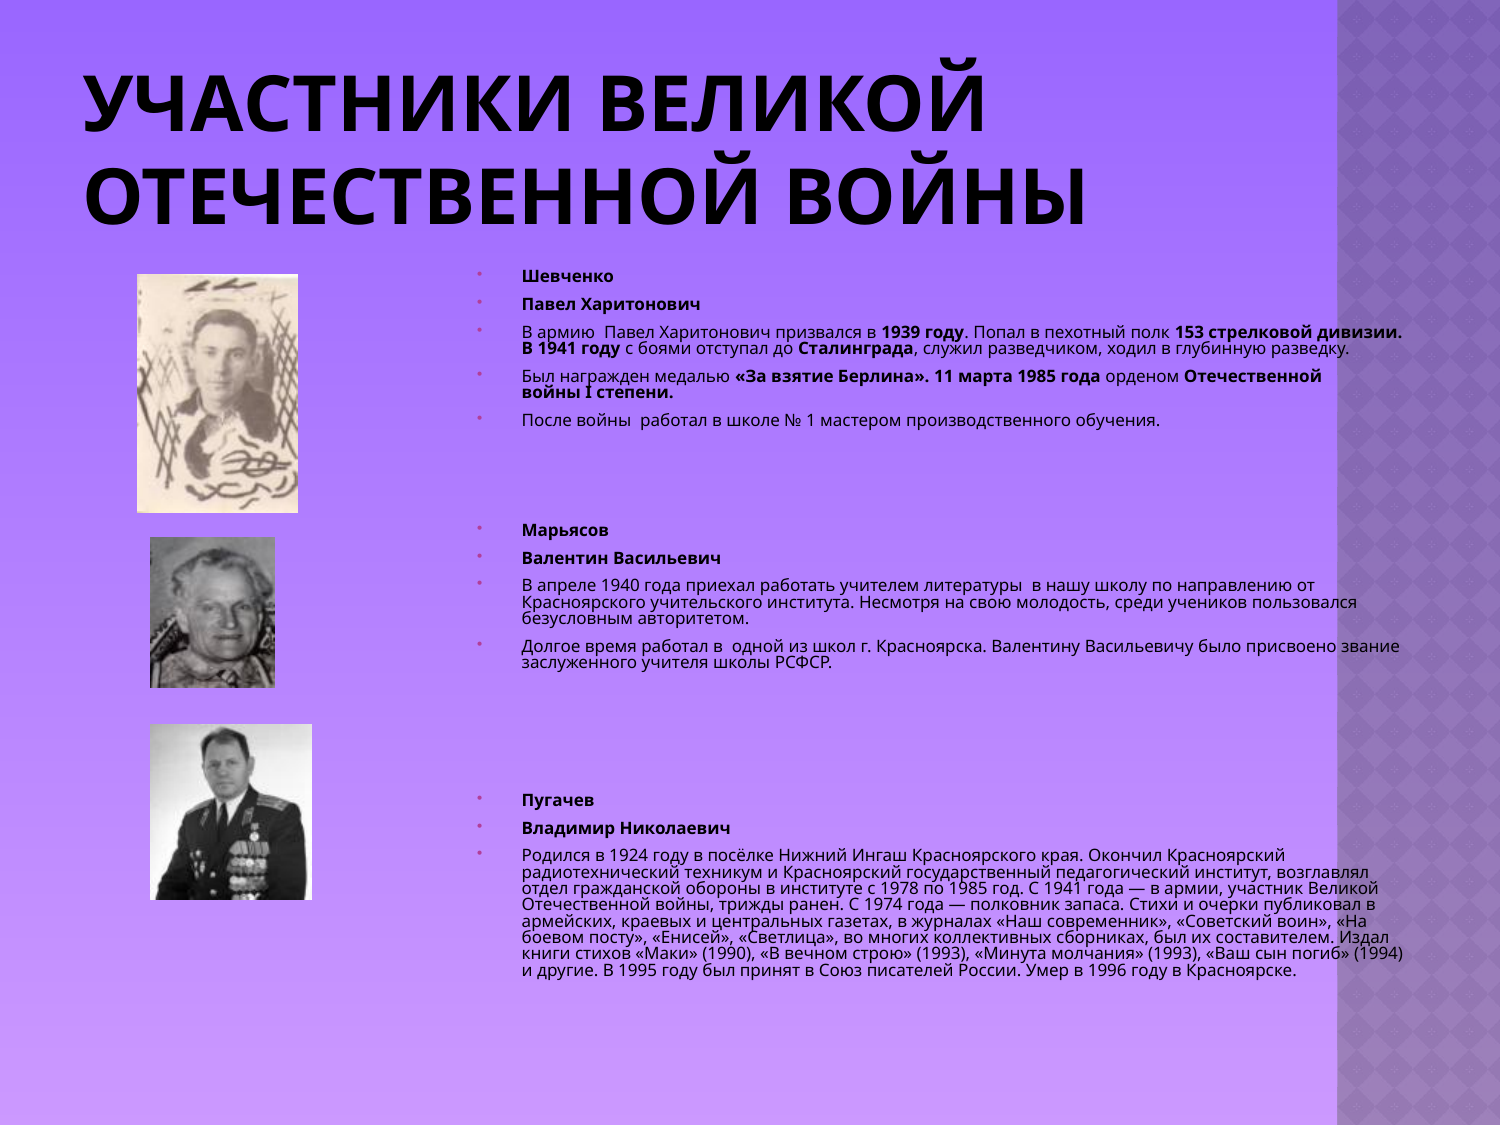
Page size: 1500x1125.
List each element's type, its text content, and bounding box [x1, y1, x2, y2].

title Участники Великой Отечественной войны [75, 52, 1263, 240]
picture [149, 724, 312, 901]
list Шевченко Павел Харитонович В армию Павел Харитонович призвался в 1939 году. Попал в пехотный полк 153 стрелковой дивизии. В 1941 году с боями отступал до Сталинграда, служил разведчиком, ходил в глубинную разведку. Был награжден медалью «За взятие Берлина». 11 марта 1985 года орденом Отечественной войны I степени. После войны работал в школе № 1 мастером производственного обучения. Марьясов Валентин Васильевич В апреле 1940 года приехал работать учителем литературы в нашу школу по направлению от Красноярского учительского института. Несмотря на свою молодость, среди учеников пользовался безусловным авторитетом. Долгое время работал в одной из школ г. Красноярска. Валентину Васильевичу было присвоено звание заслуженного учителя школы РСФСР. Пугачев Владимир Николаевич Родился в 1924 году в посёлке Нижний Ингаш Красноярского края. Окончил Красноярский радиотехнический техникум и Красноярский государственный педагогический институт, возглавлял отдел гражданской обороны в институте с 1978 по 1985 год. С 1941 года — в армии, участник Великой Отечественной войны, трижды ранен. С 1974 года — полковник запаса. Стихи и очерки публиковал в армейских, краевых и центральных газетах, в журналах «Наш современник», «Советский воин», «На боевом посту», «Енисей», «Светлица», во многих коллективных сборниках, был их составителем. Издал книги стихов «Маки» (1990), «В вечном строю» (1993), «Минута молчания» (1993), «Ваш сын погиб» (1994) и другие. В 1995 году был принят в Союз писателей России. Умер в 1996 году в Красноярске. [462, 262, 1426, 1006]
picture [149, 537, 276, 688]
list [136, 274, 298, 513]
